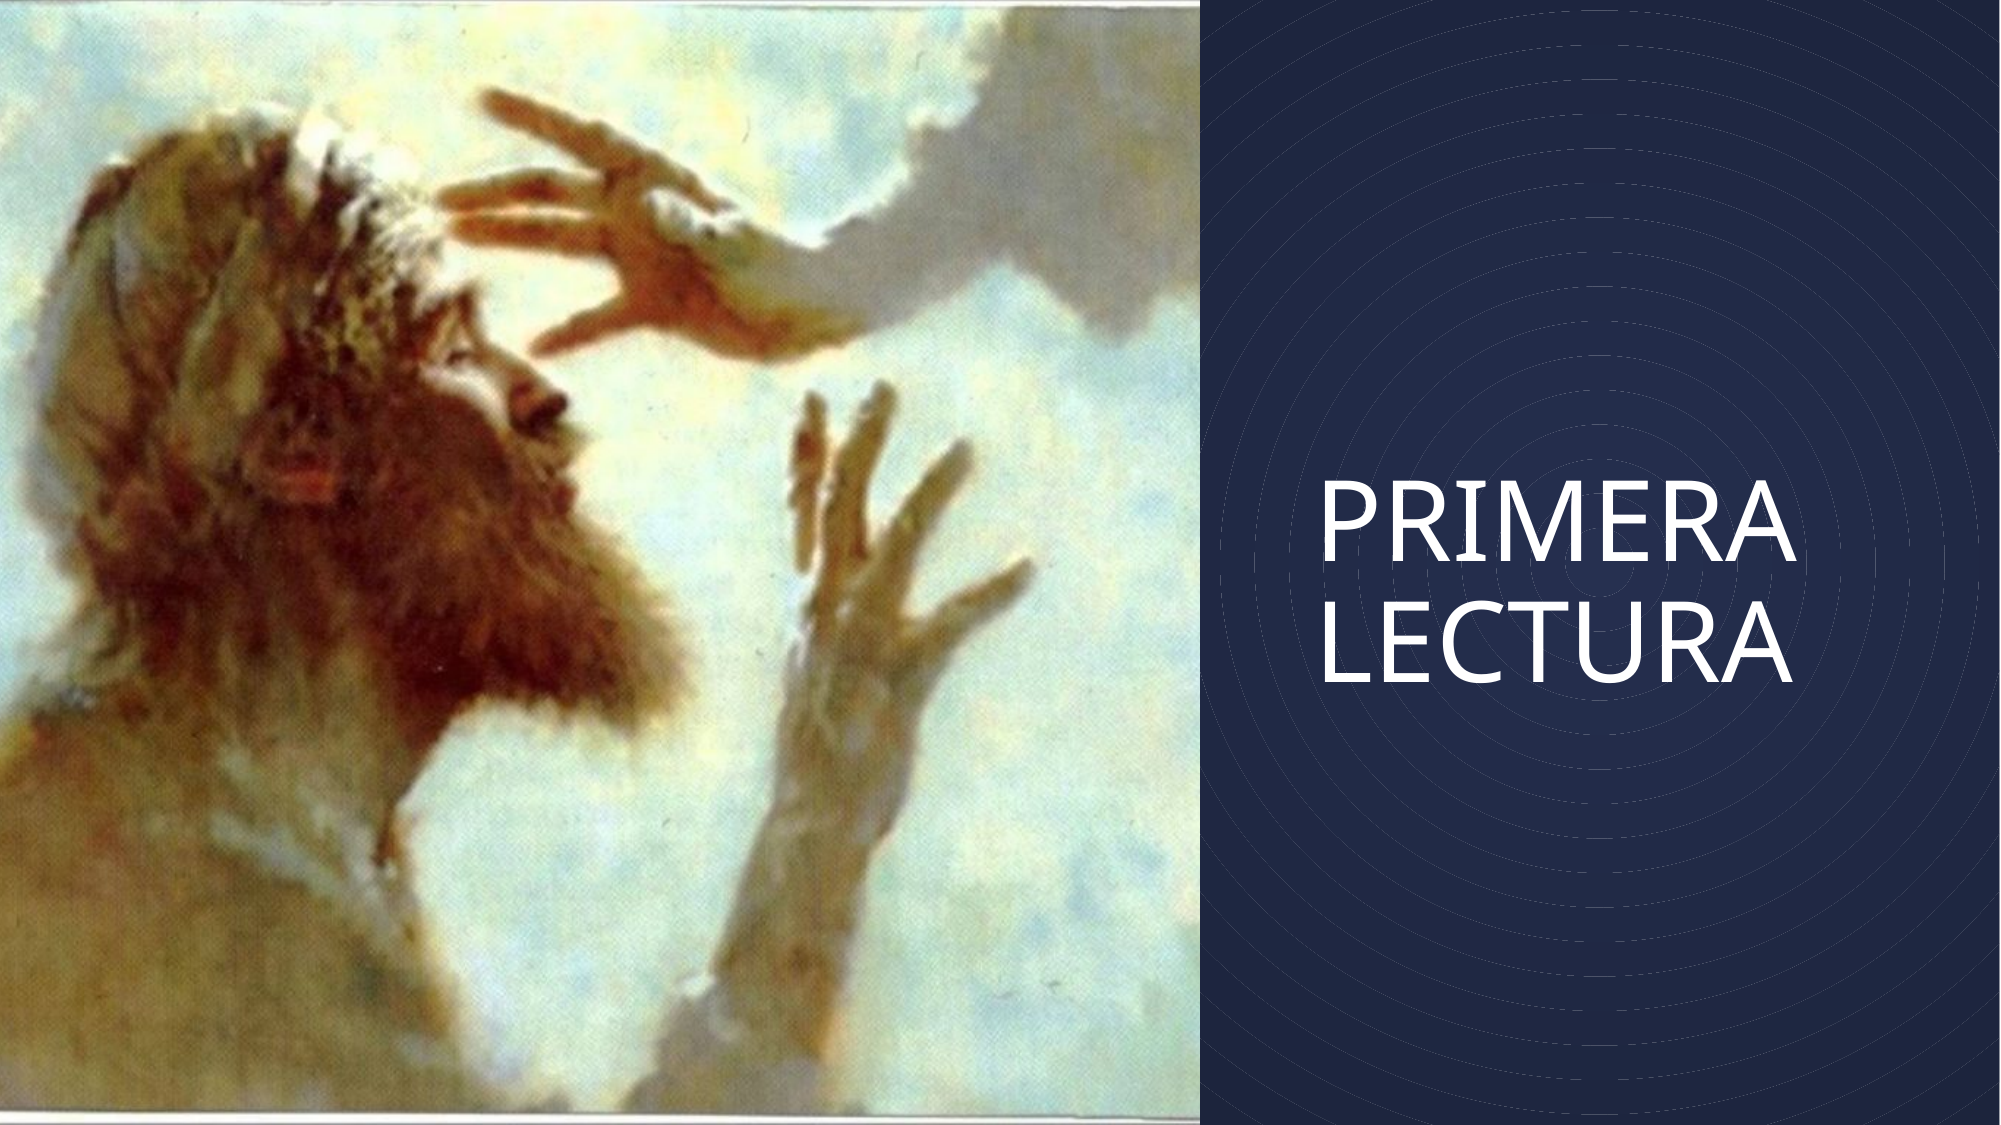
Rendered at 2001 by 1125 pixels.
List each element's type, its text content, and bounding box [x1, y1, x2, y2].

title PRIMERA LECTURA [1299, 387, 1825, 715]
picture [0, 0, 1200, 1125]
